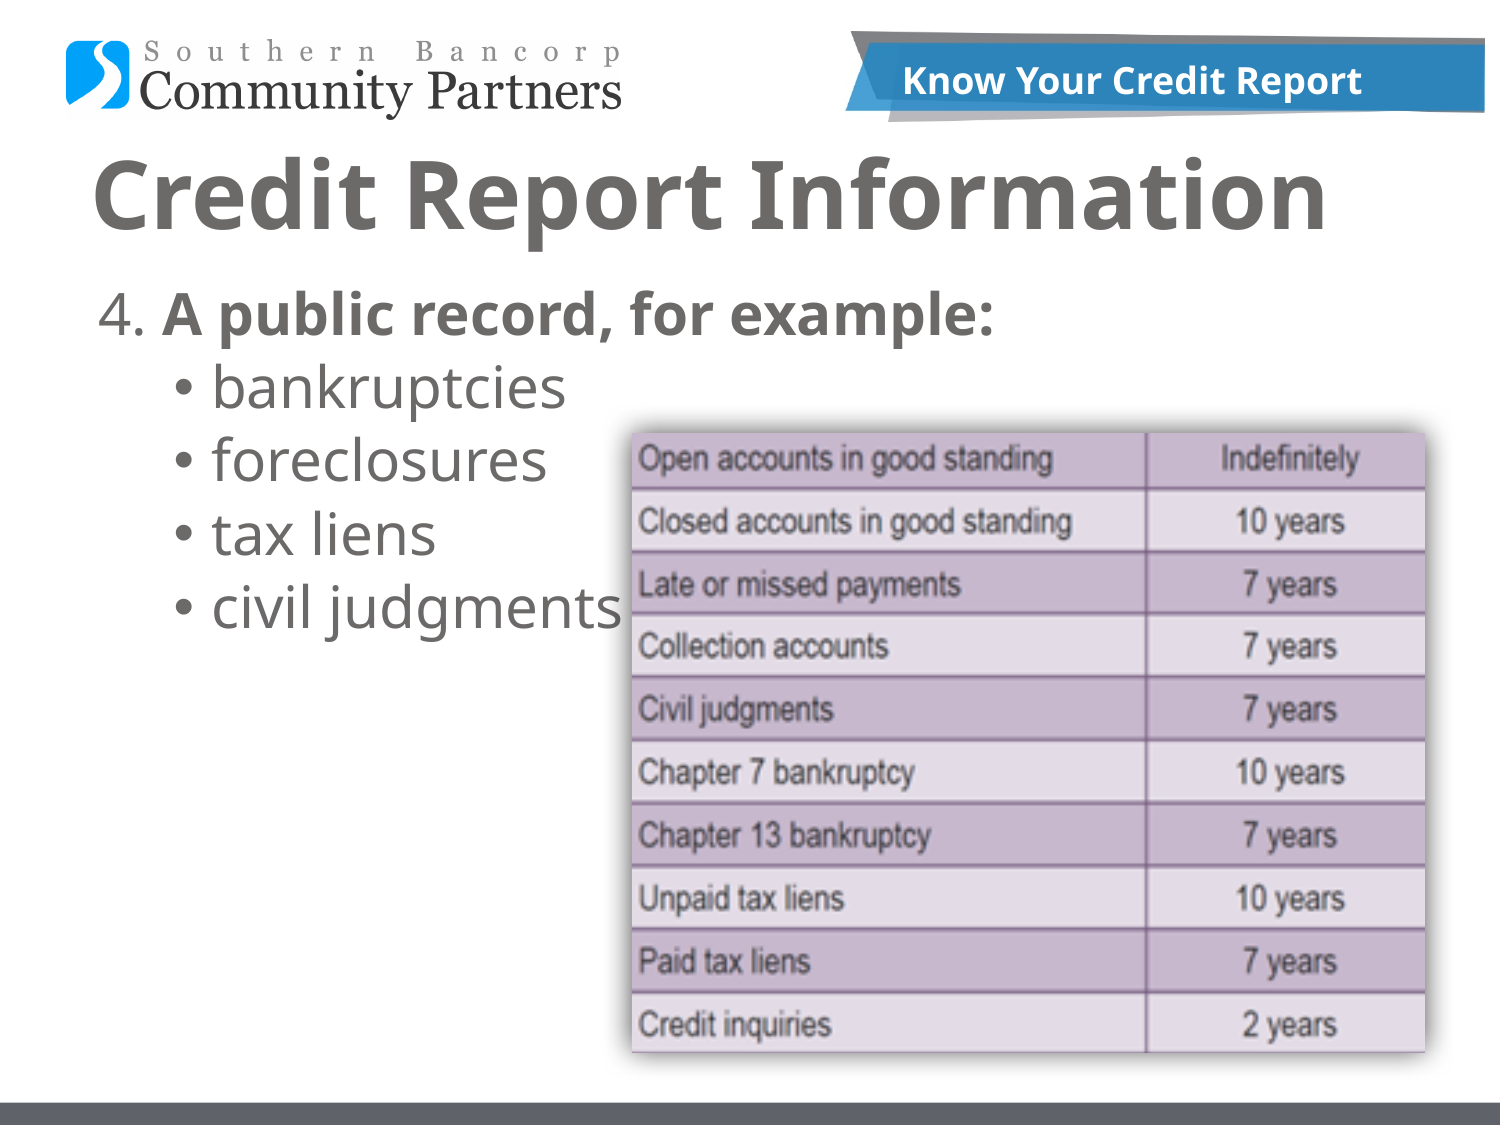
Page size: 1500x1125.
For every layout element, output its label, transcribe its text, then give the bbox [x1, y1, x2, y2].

title Credit Report Information [75, 127, 1397, 271]
picture [845, 31, 1485, 122]
text_box Know Your Credit Report [887, 49, 1469, 110]
list 4. A public record, for example: bankruptcies foreclosures tax liens civil judgments [83, 277, 1378, 992]
picture [631, 433, 1425, 1053]
picture [66, 39, 621, 120]
